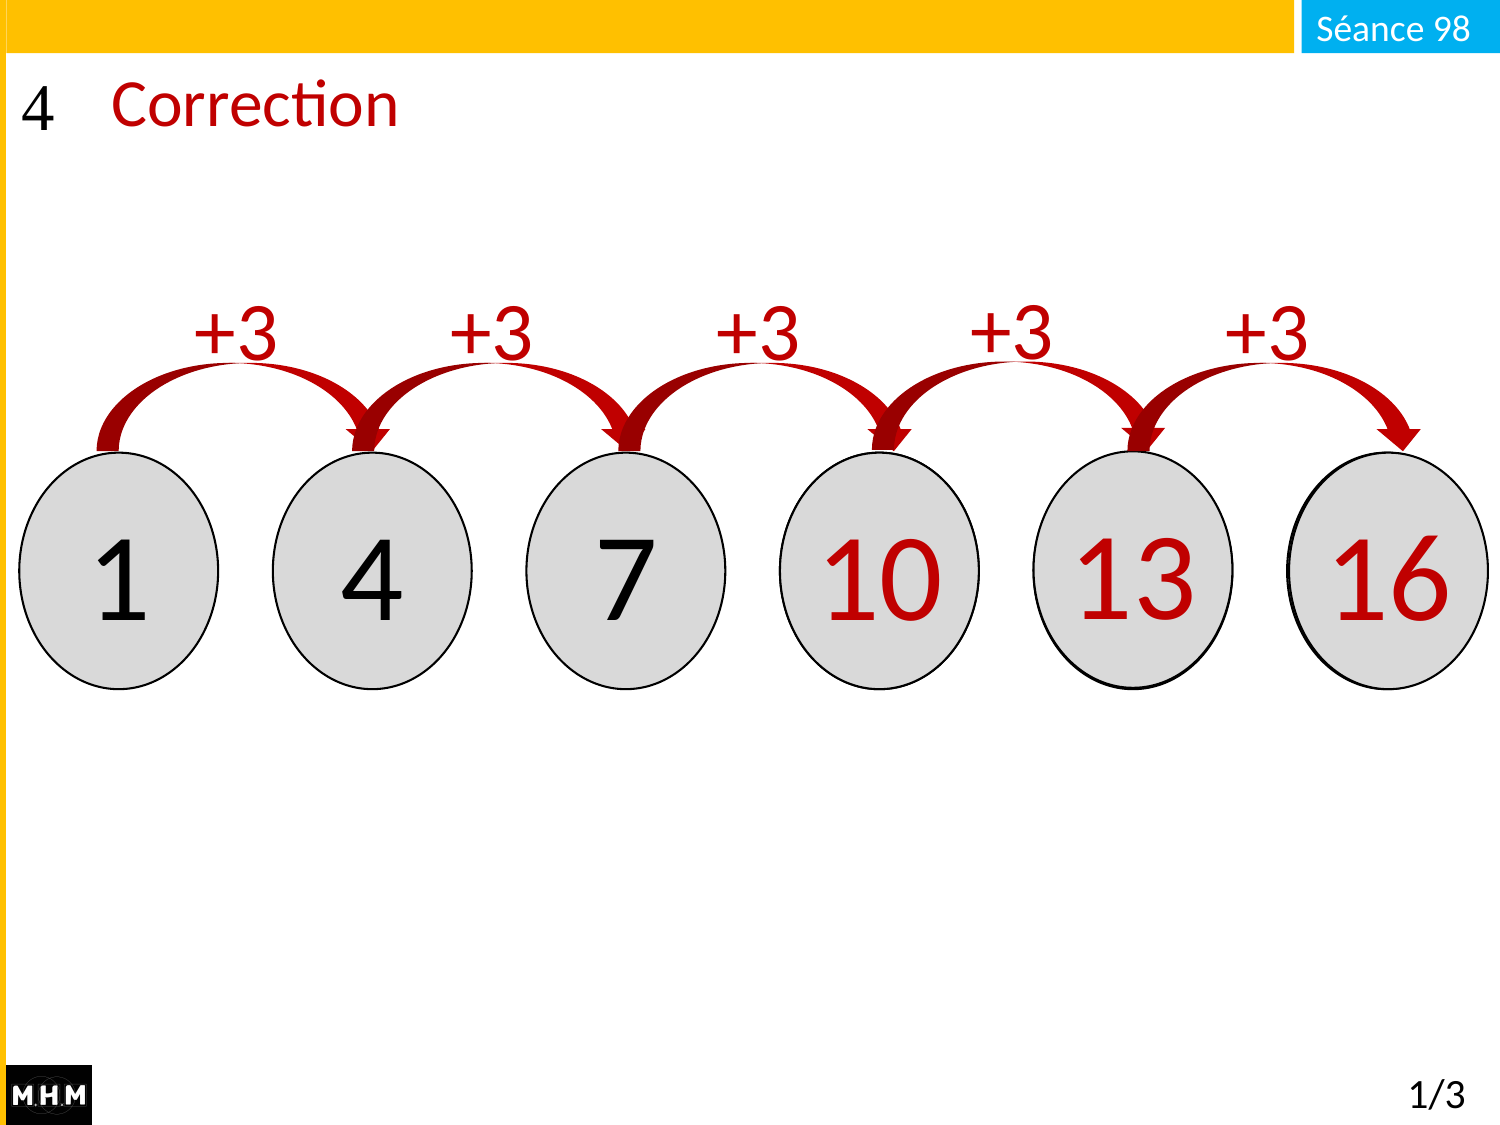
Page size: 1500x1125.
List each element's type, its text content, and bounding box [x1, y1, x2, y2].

text_box 10 [778, 452, 980, 691]
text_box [96, 270, 352, 452]
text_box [871, 268, 1170, 450]
picture [6, 1065, 92, 1125]
text_box 4 [271, 452, 473, 691]
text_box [618, 270, 916, 452]
list 1/3 [1373, 1064, 1500, 1125]
text_box 7 [525, 452, 727, 691]
text_box 1 [18, 452, 220, 691]
text_box 13 [1032, 450, 1234, 689]
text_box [352, 270, 618, 452]
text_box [1127, 270, 1425, 452]
text_box 16 [1288, 452, 1489, 691]
title Correction [96, 60, 1391, 149]
